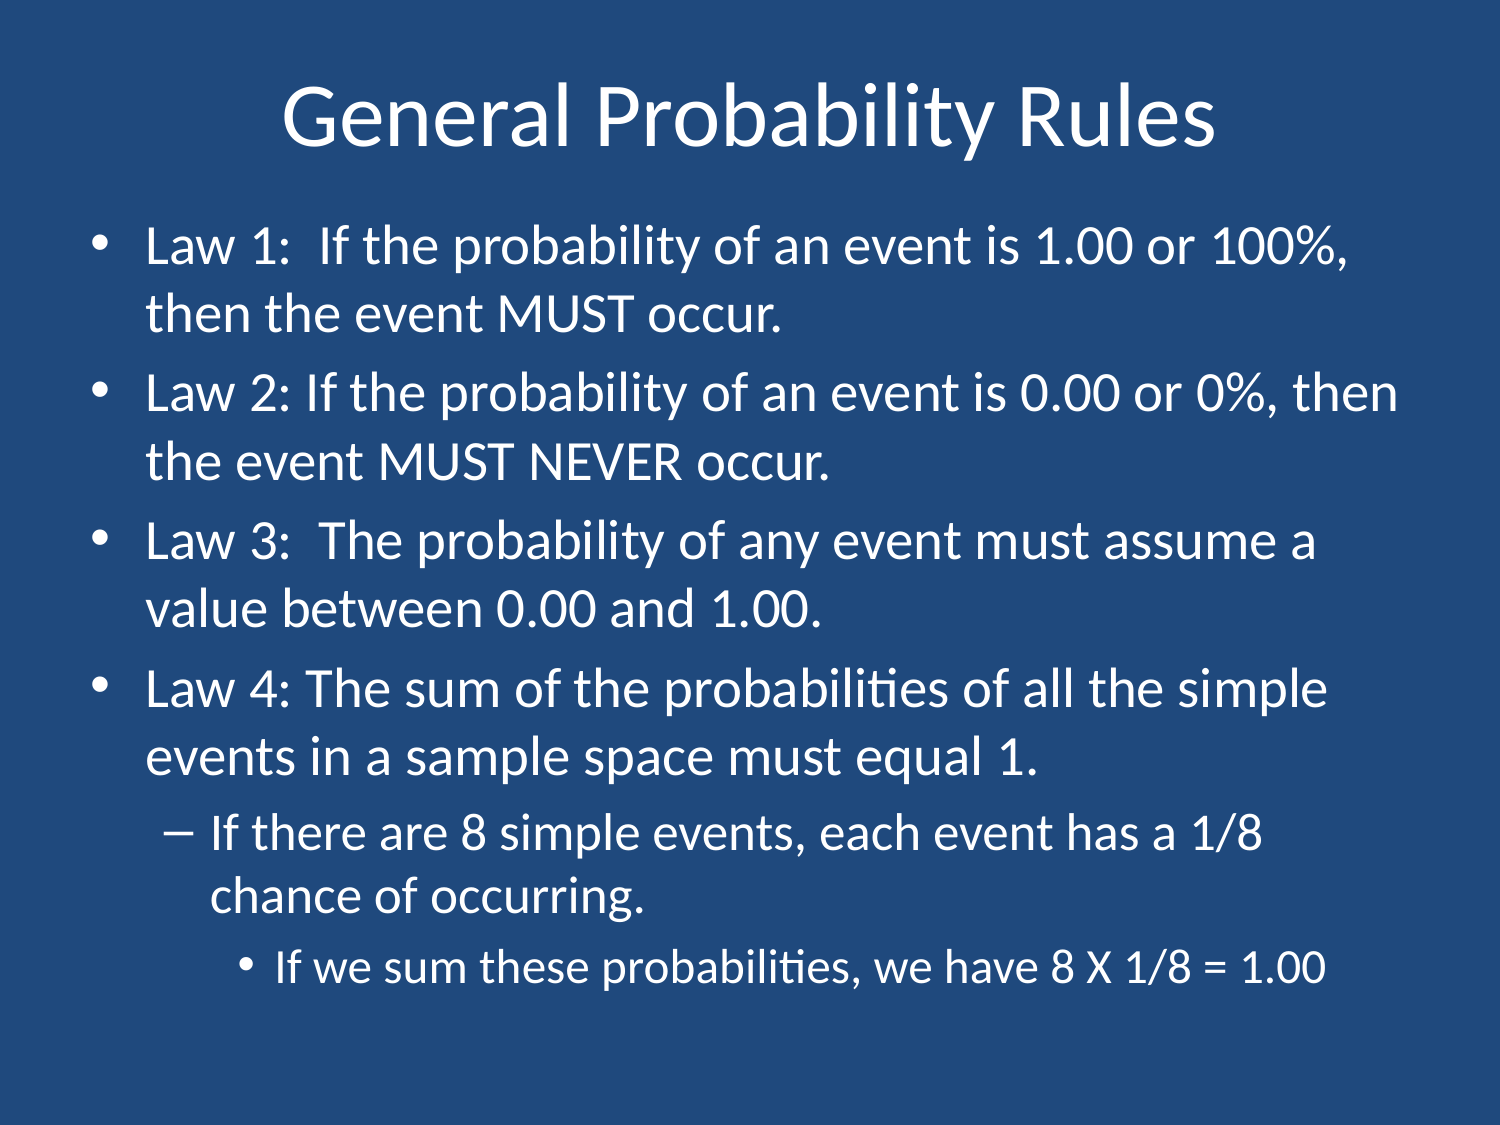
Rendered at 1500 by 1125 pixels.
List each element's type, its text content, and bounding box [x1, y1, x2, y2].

title General Probability Rules [75, 45, 1425, 175]
list Law 1: If the probability of an event is 1.00 or 100%, then the event MUST occur. Law 2: If the probability of an event is 0.00 or 0%, then the event MUST NEVER occur. Law 3: The probability of any event must assume a value between 0.00 and 1.00. Law 4: The sum of the probabilities of all the simple events in a sample space must equal 1. If there are 8 simple events, each event has a 1/8 chance of occurring. If we sum these probabilities, we have 8 X 1/8 = 1.00 [75, 200, 1425, 1005]
